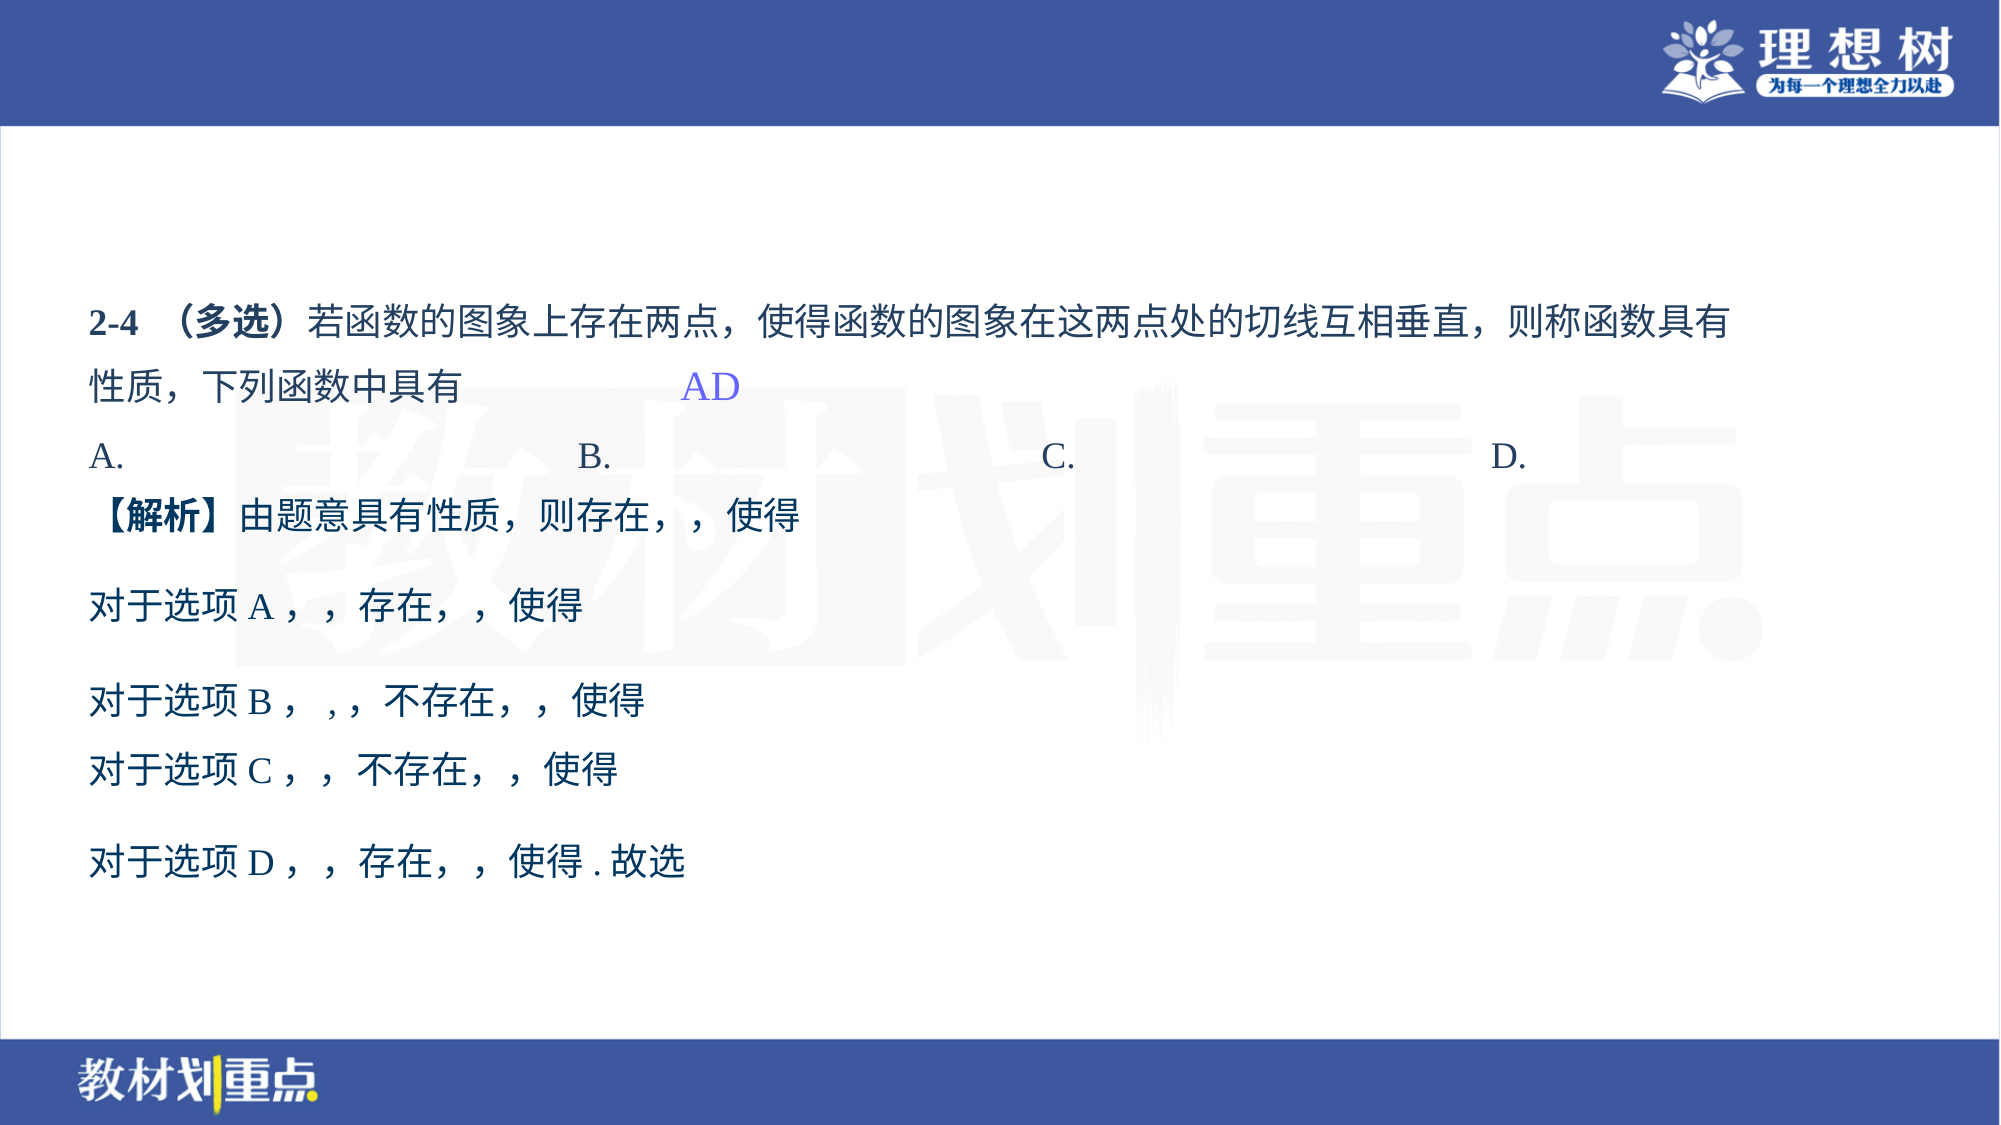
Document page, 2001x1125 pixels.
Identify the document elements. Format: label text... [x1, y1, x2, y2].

text_box AD [665, 356, 756, 407]
picture [0, 0, 2000, 1125]
